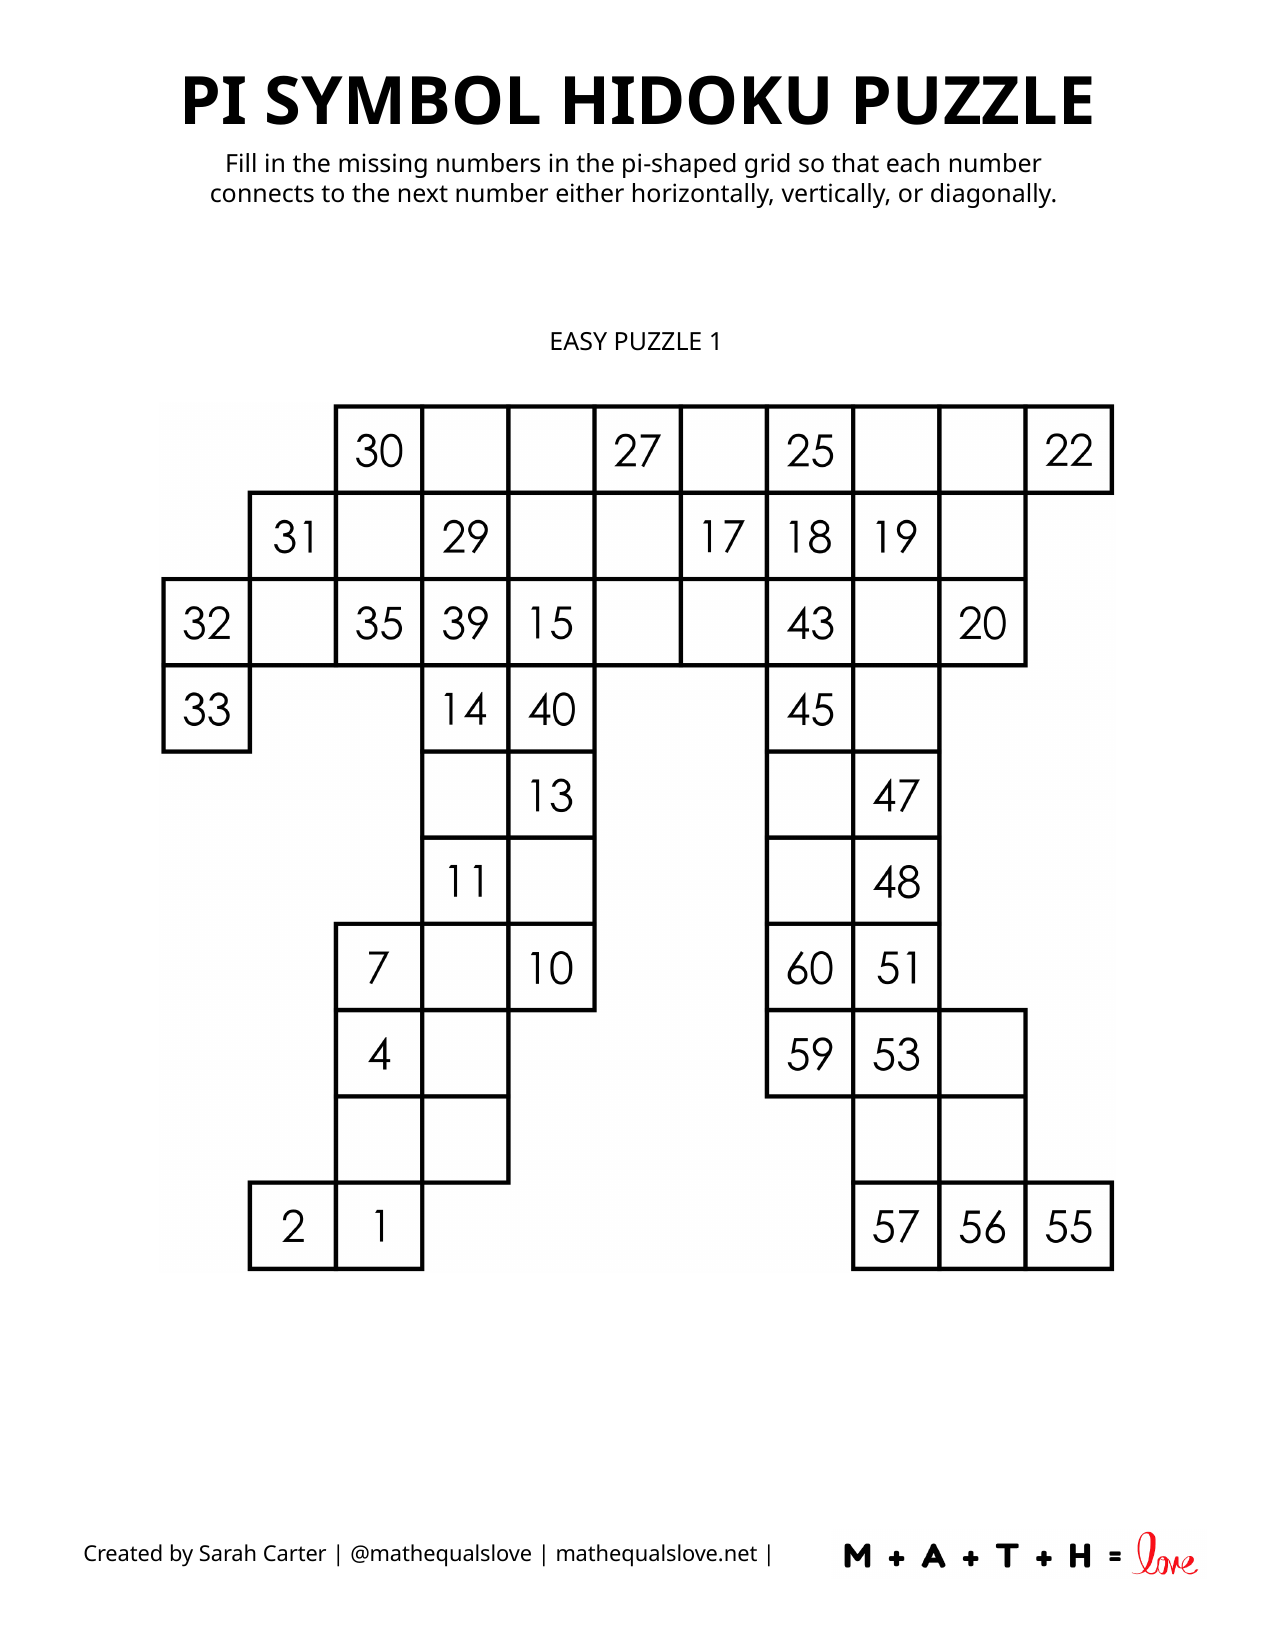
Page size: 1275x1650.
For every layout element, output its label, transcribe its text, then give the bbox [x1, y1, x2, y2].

text_box PI SYMBOL HIDOKU PUZZLE [66, 50, 1211, 140]
text_box EASY PUZZLE 1 [158, 324, 1115, 376]
text_box Created by Sarah Carter | @mathequalslove | mathequalslove.net | [68, 1532, 830, 1574]
picture [158, 401, 1117, 1273]
picture [830, 1528, 1207, 1580]
text_box Fill in the missing numbers in the pi-shaped grid so that each number connects to the next number either horizontally, vertically, or diagonally. [0, 140, 1275, 216]
